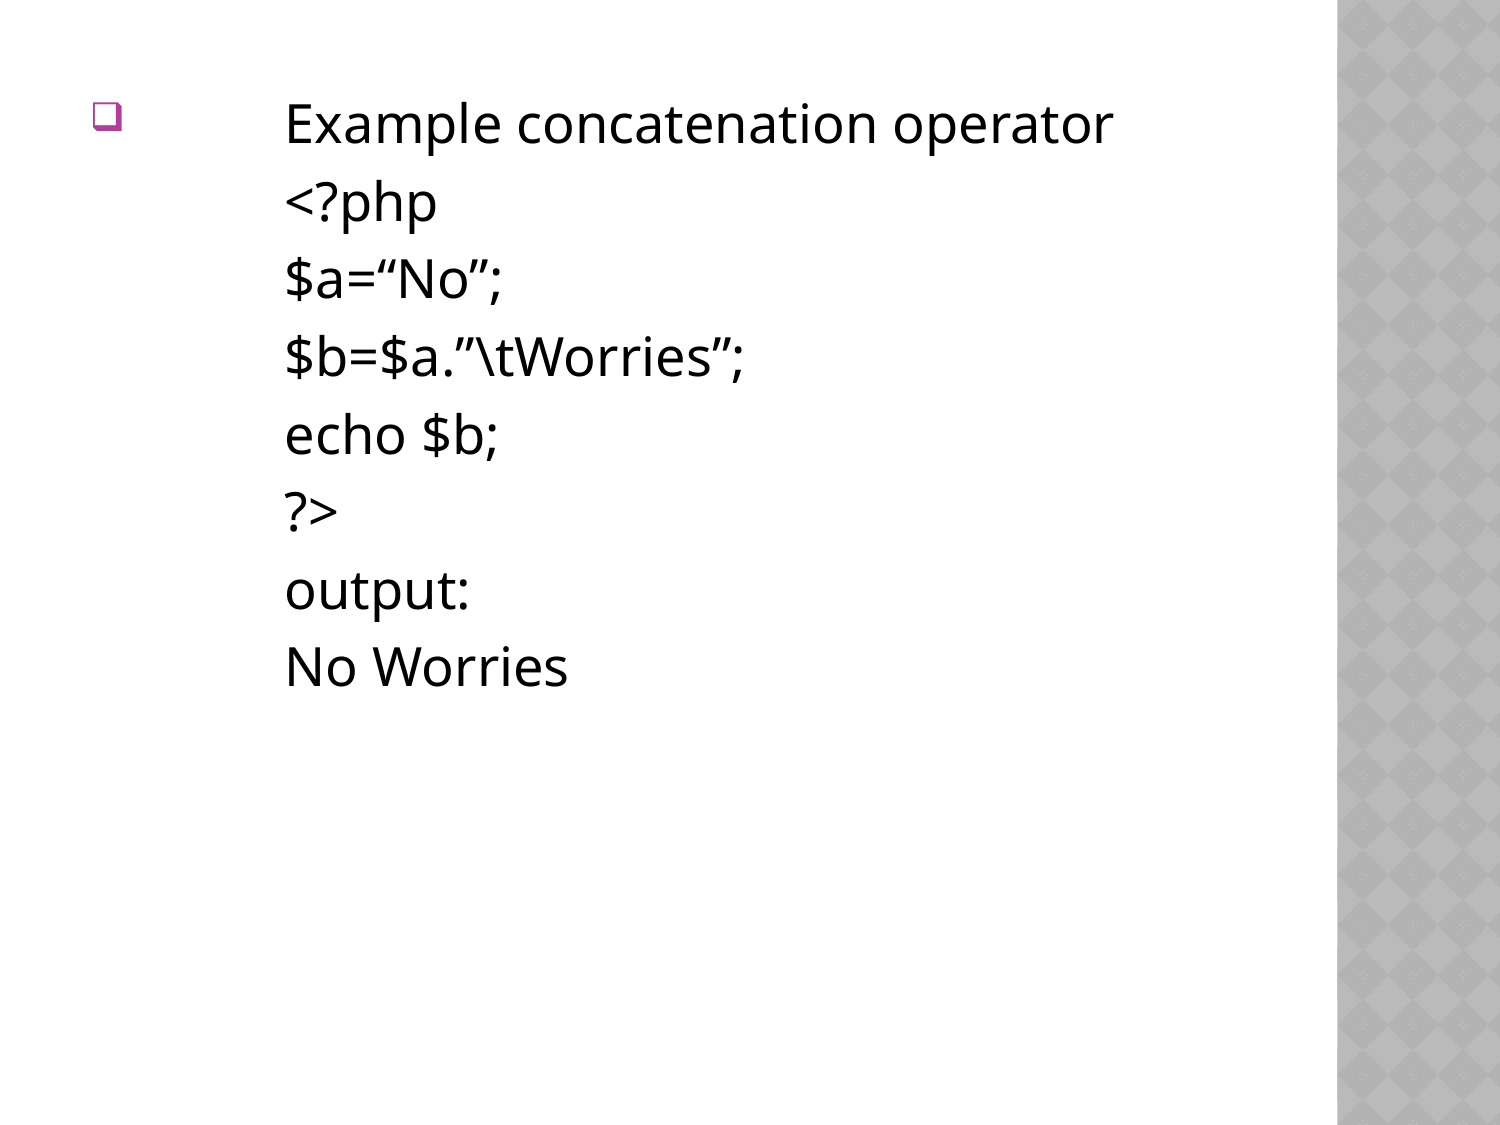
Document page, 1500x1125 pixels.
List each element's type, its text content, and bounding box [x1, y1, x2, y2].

list Example concatenation operator <?php $a=“No”; $b=$a.”\tWorries”; echo $b; ?> output: No Worries [75, 82, 1425, 1005]
